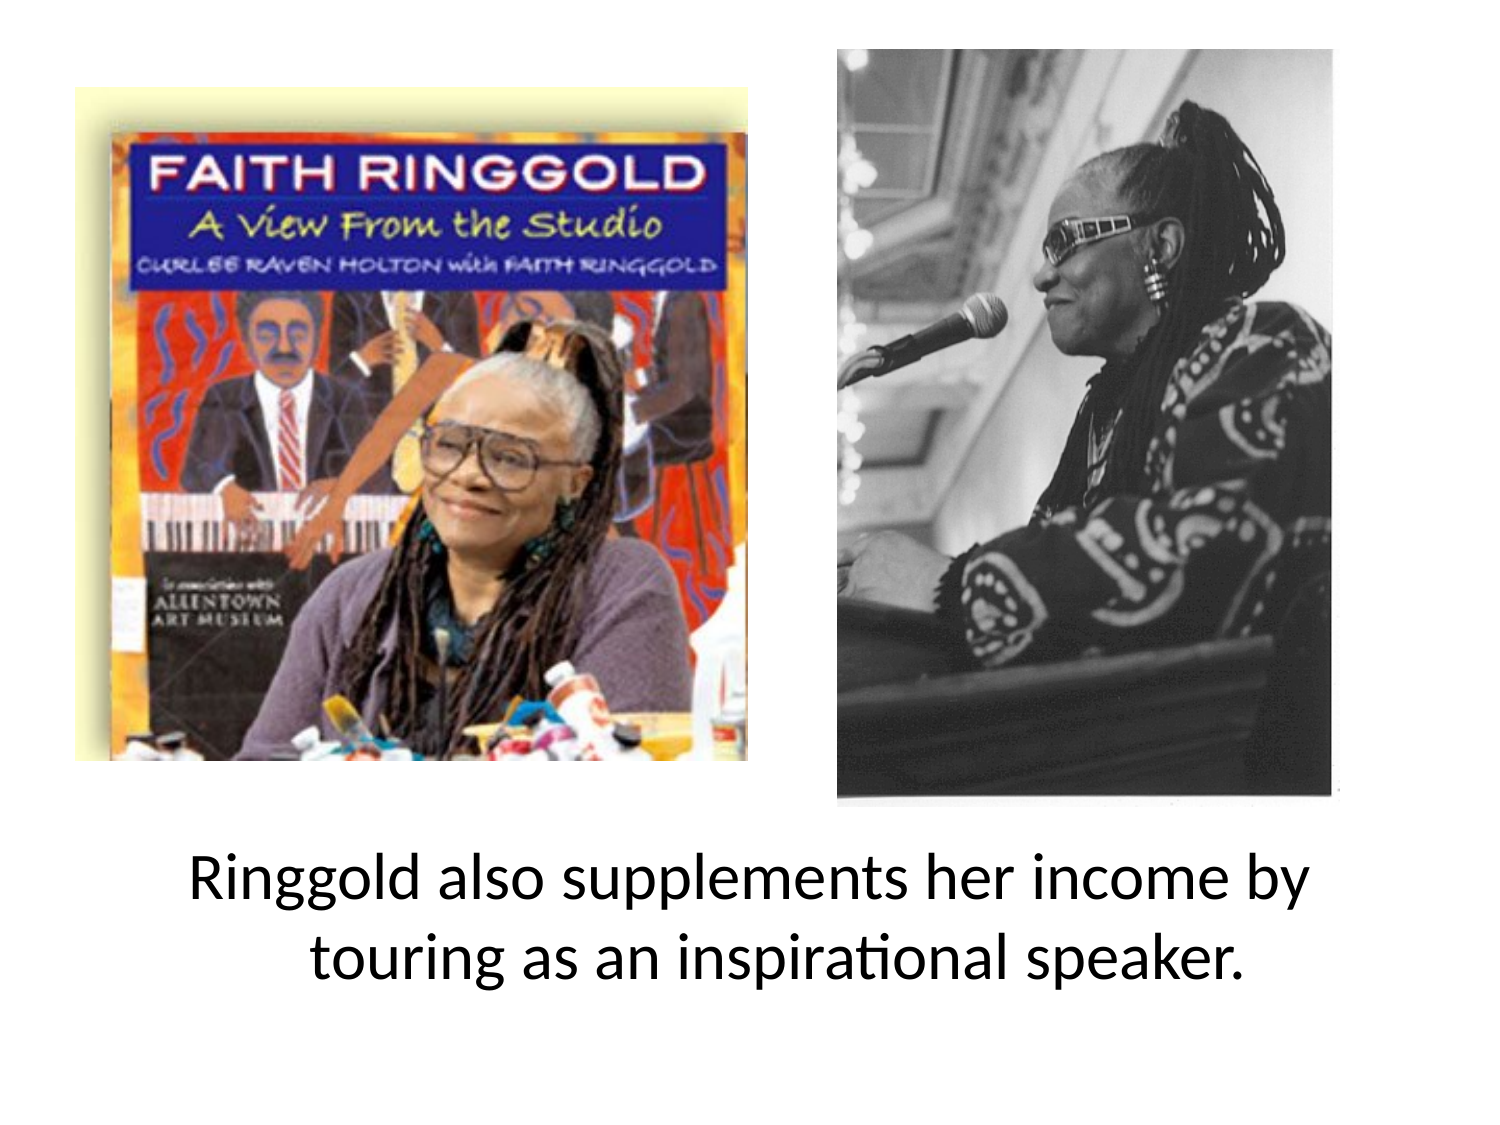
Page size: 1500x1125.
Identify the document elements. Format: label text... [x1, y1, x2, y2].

picture [837, 49, 1340, 808]
list Ringgold also supplements her income by touring as an inspirational speaker. [75, 825, 1425, 1005]
picture [74, 87, 749, 761]
